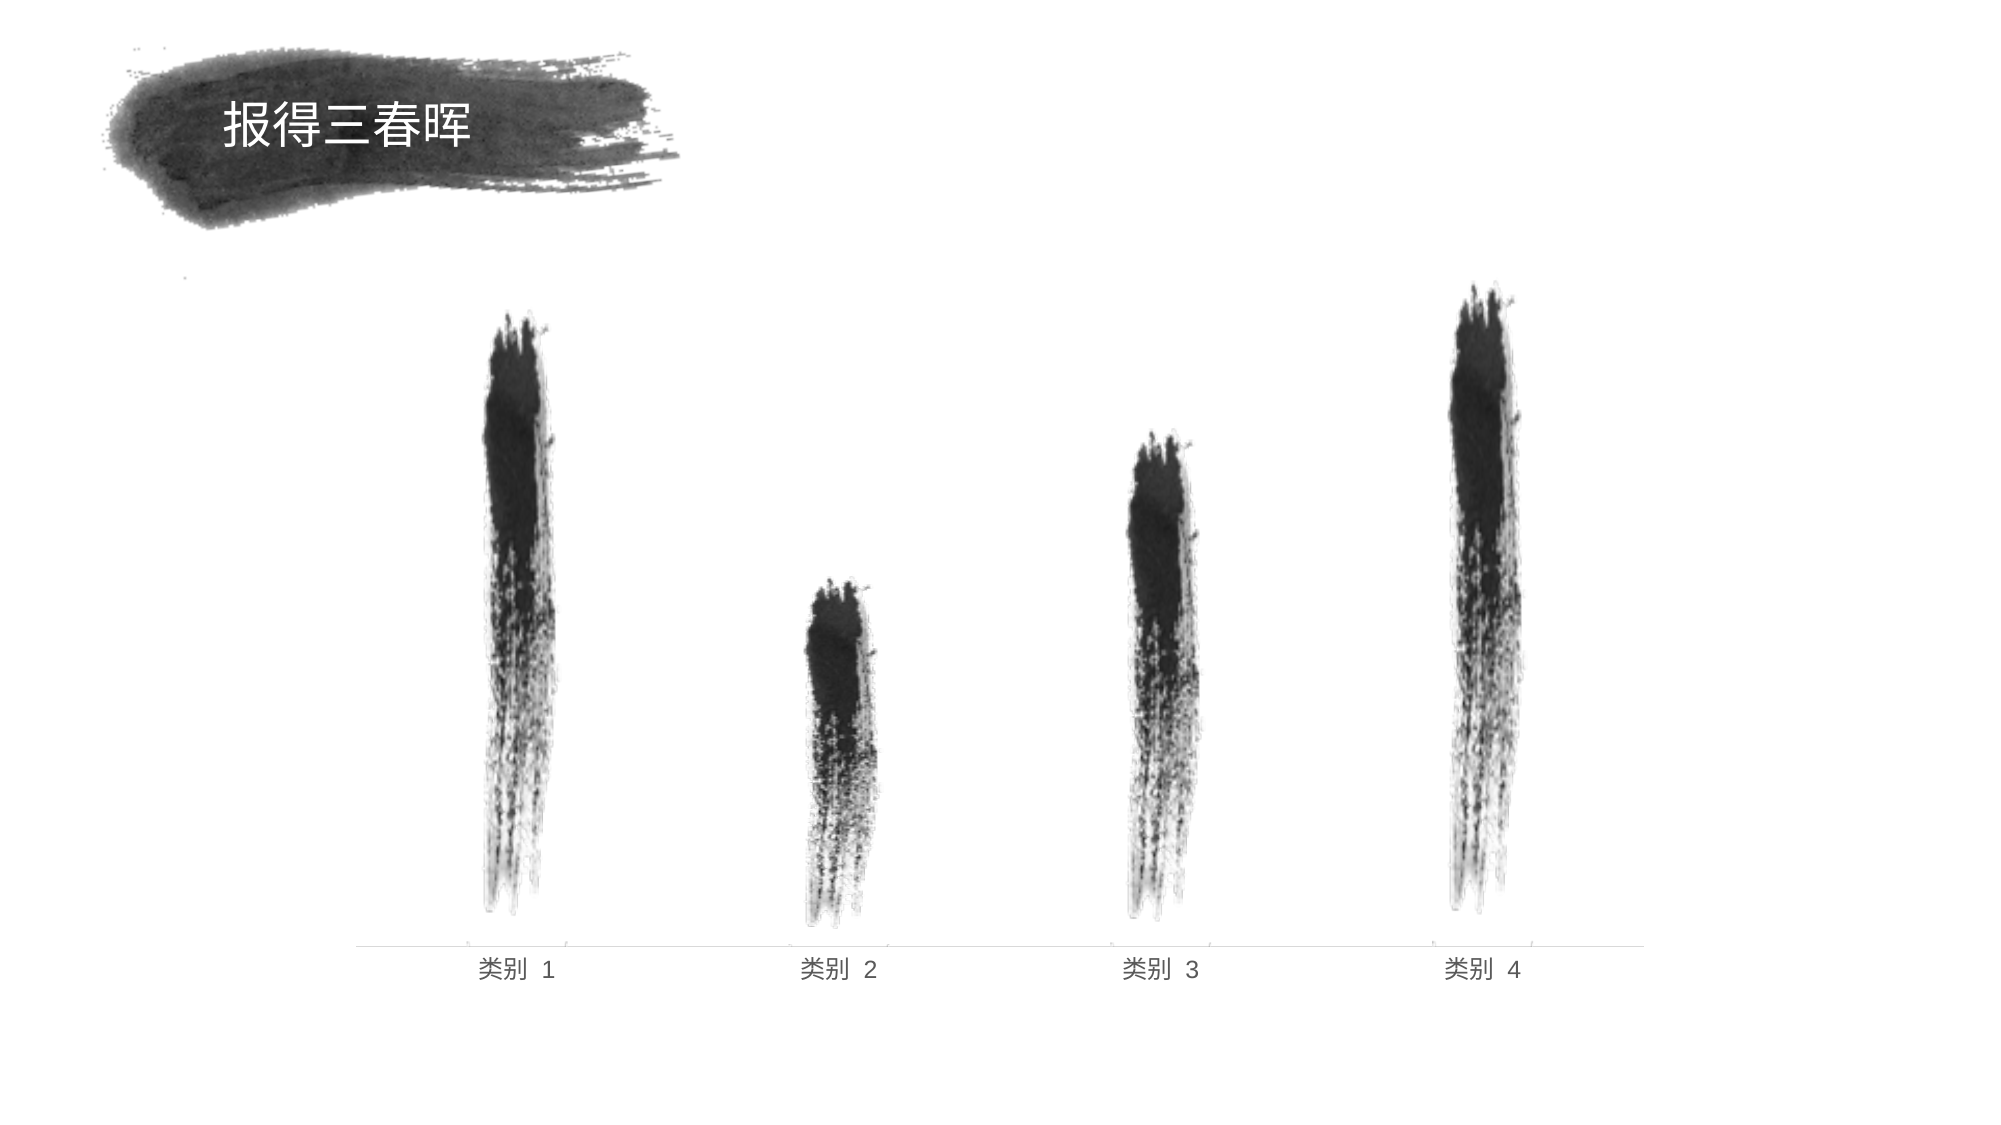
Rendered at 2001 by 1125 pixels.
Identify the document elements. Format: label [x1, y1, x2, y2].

picture [69, 0, 718, 266]
chart [332, 161, 1667, 1052]
